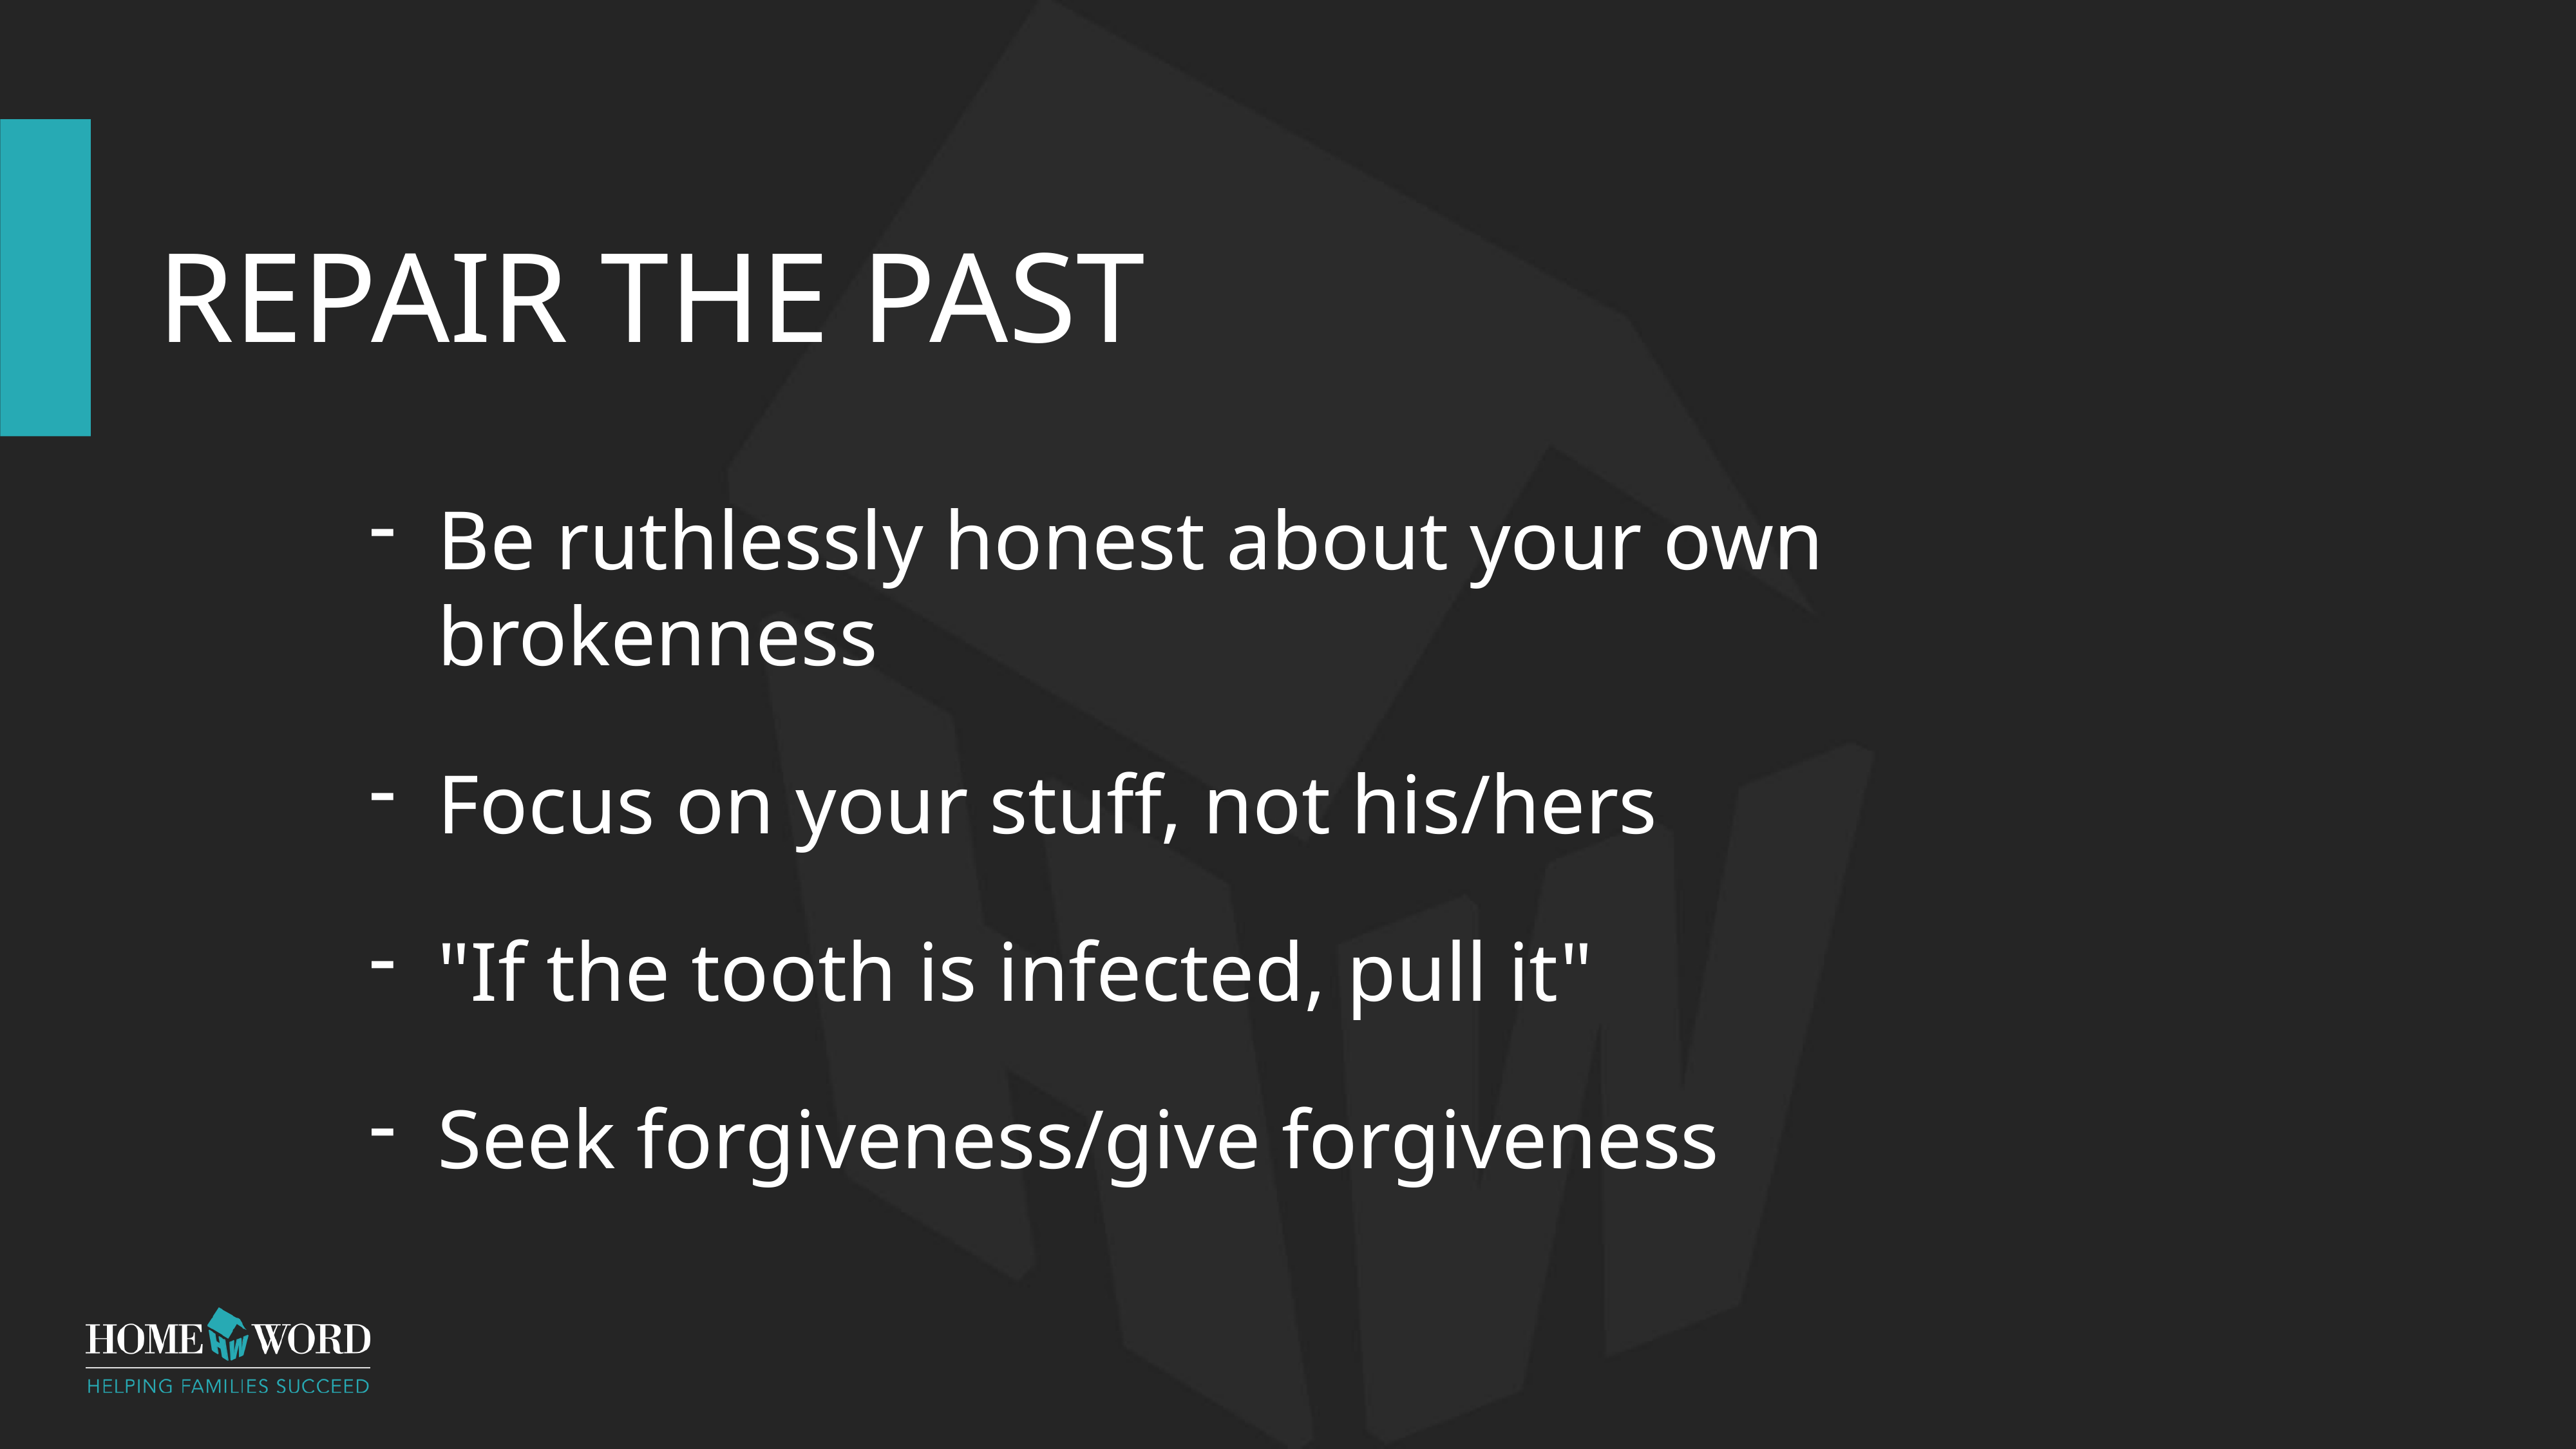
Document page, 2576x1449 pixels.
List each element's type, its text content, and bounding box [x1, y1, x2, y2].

title Repair the Past [151, 120, 2201, 466]
text_box Be ruthlessly honest about your own brokenness Focus on your stuff, not his/hers "If the tooth is infected, pull it" Seek forgiveness/give forgiveness [364, 483, 2130, 1193]
picture [0, 0, 2576, 1449]
